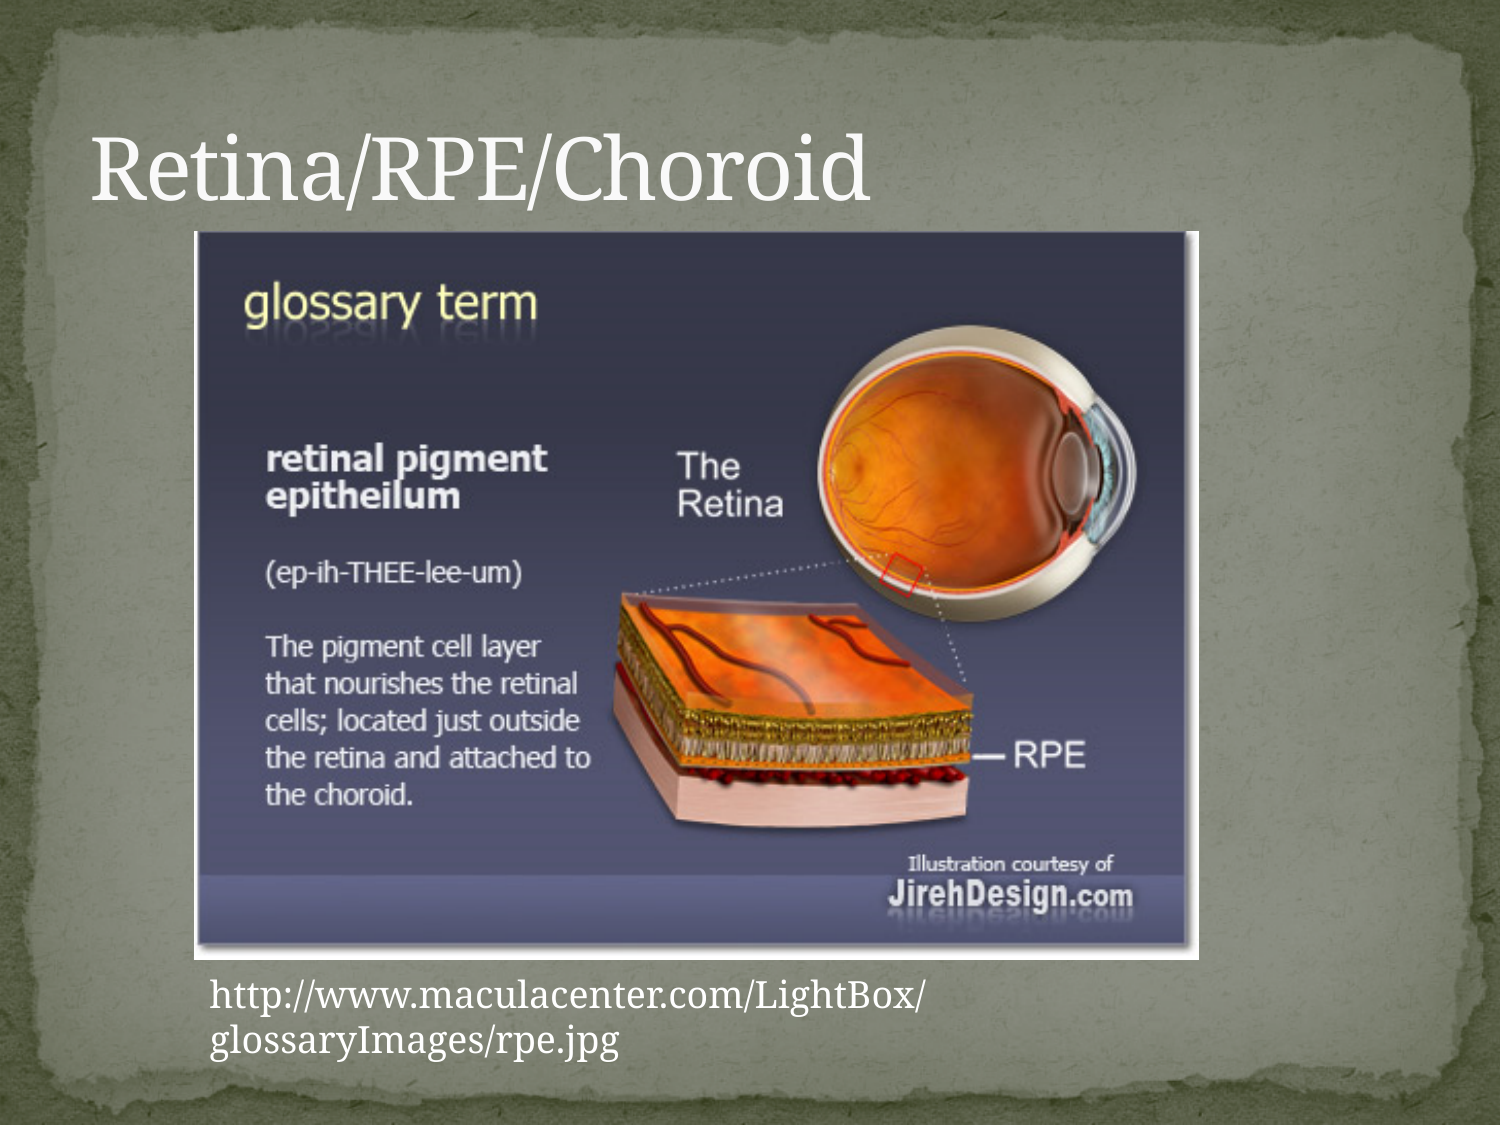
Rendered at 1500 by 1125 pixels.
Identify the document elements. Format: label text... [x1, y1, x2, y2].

title Retina/RPE/Choroid [74, 24, 1425, 225]
text_box http://www.maculacenter.com/LightBox/glossaryImages/rpe.jpg [194, 968, 1199, 1069]
picture [194, 231, 1199, 960]
